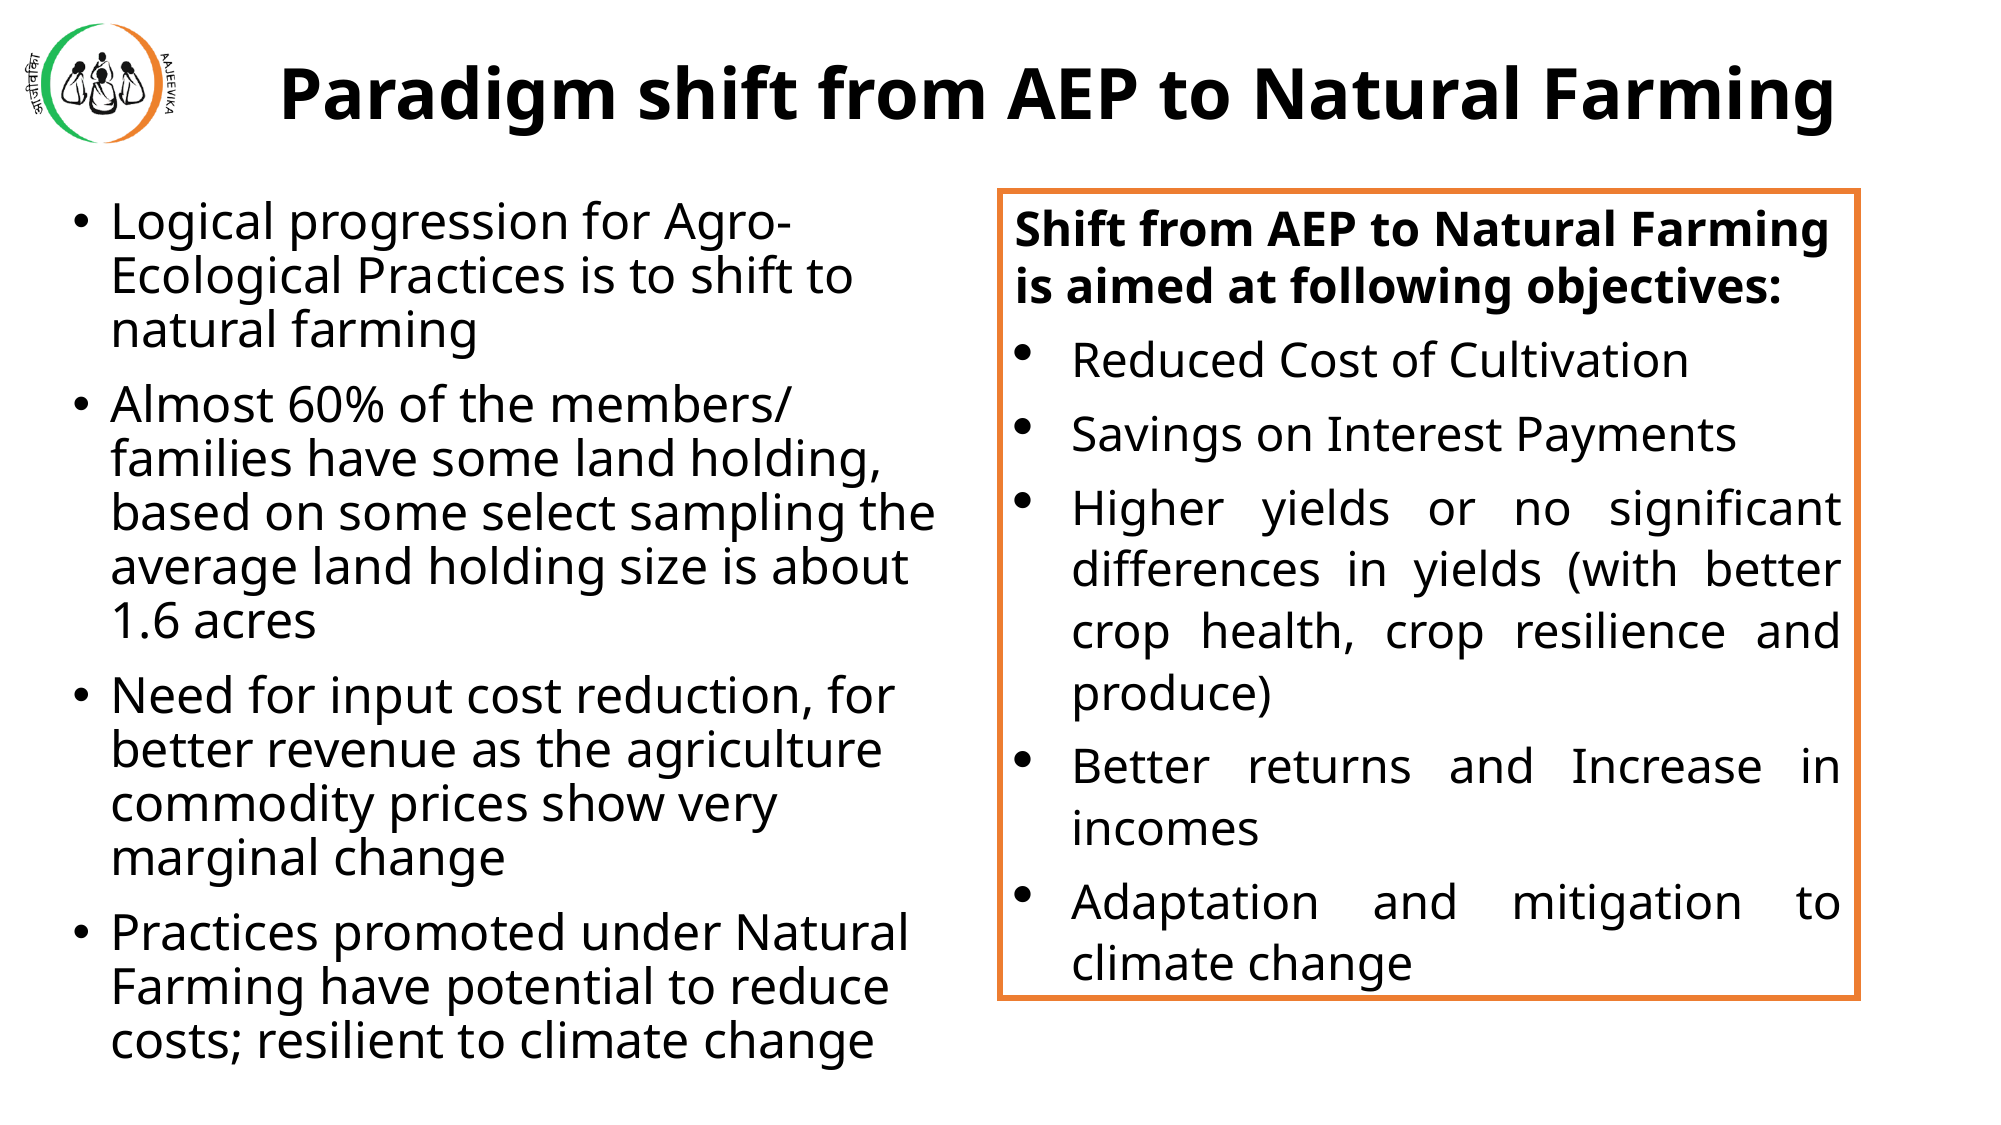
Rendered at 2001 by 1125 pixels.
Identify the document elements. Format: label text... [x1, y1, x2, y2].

text_box Shift from AEP to Natural Farming is aimed at following objectives: Reduced Cost of Cultivation Savings on Interest Payments Higher yields or no significant differences in yields (with better crop health, crop resilience and produce) Better returns and Increase in incomes Adaptation and mitigation to climate change [999, 190, 1859, 999]
title Paradigm shift from AEP to Natural Farming [263, 59, 1969, 134]
picture [19, 0, 183, 169]
list Logical progression for Agro-Ecological Practices is to shift to natural farming Almost 60% of the members/ families have some land holding, based on some select sampling the average land holding size is about 1.6 acres Need for input cost reduction, for better revenue as the agriculture commodity prices show very marginal change Practices promoted under Natural Farming have potential to reduce costs; resilient to climate change [57, 189, 972, 1094]
